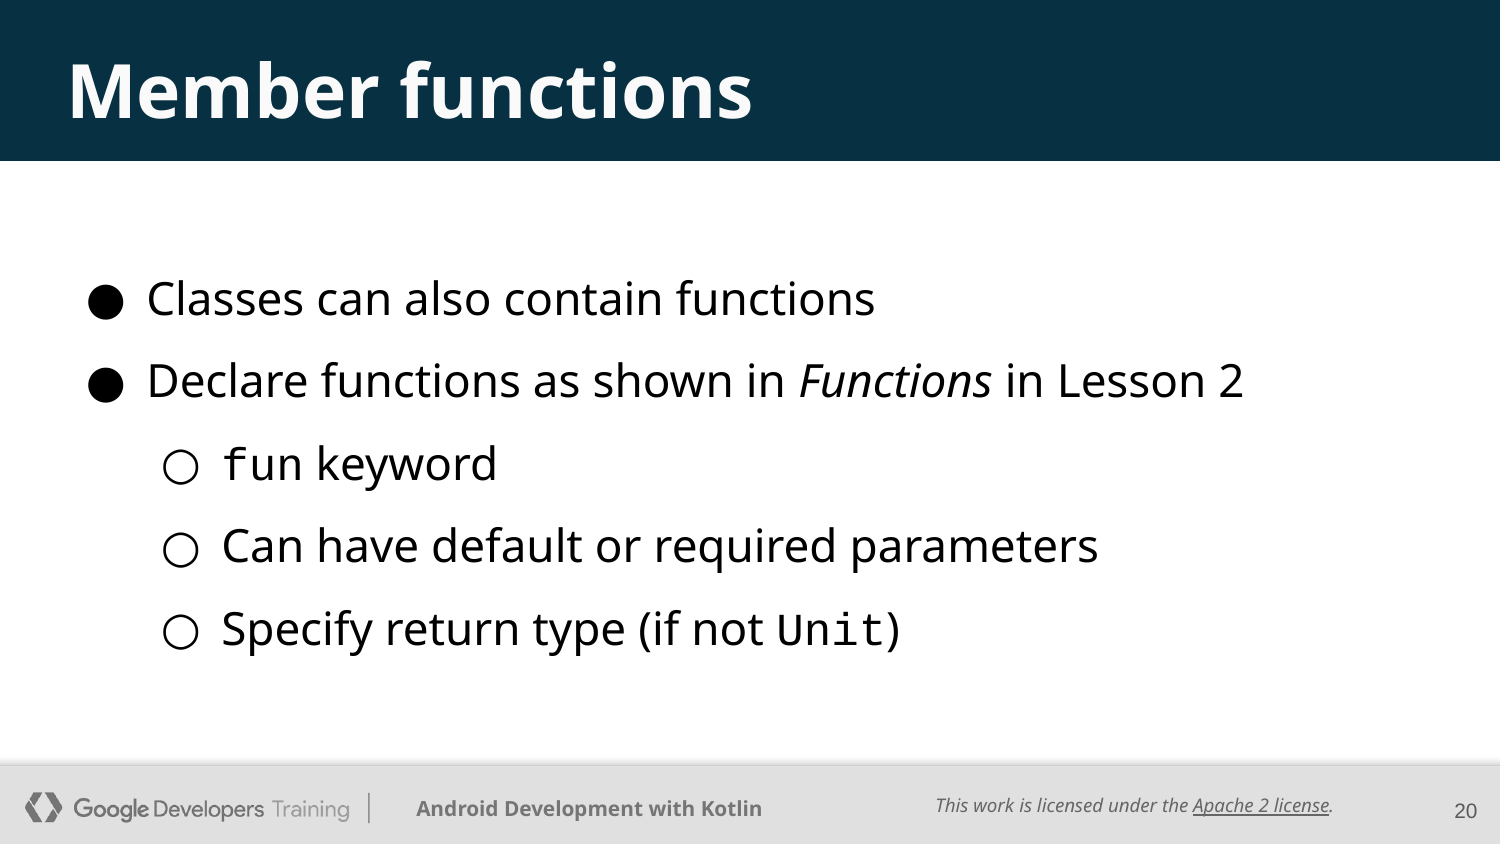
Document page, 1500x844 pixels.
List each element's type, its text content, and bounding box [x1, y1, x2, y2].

list Classes can also contain functions Declare functions as shown in Functions in Lesson 2 fun keyword Can have default or required parameters Specify return type (if not Unit) [56, 227, 1449, 655]
slide_number ‹#› [1402, 777, 1493, 842]
picture [0, 161, 1500, 844]
title Member functions [51, 28, 1449, 122]
